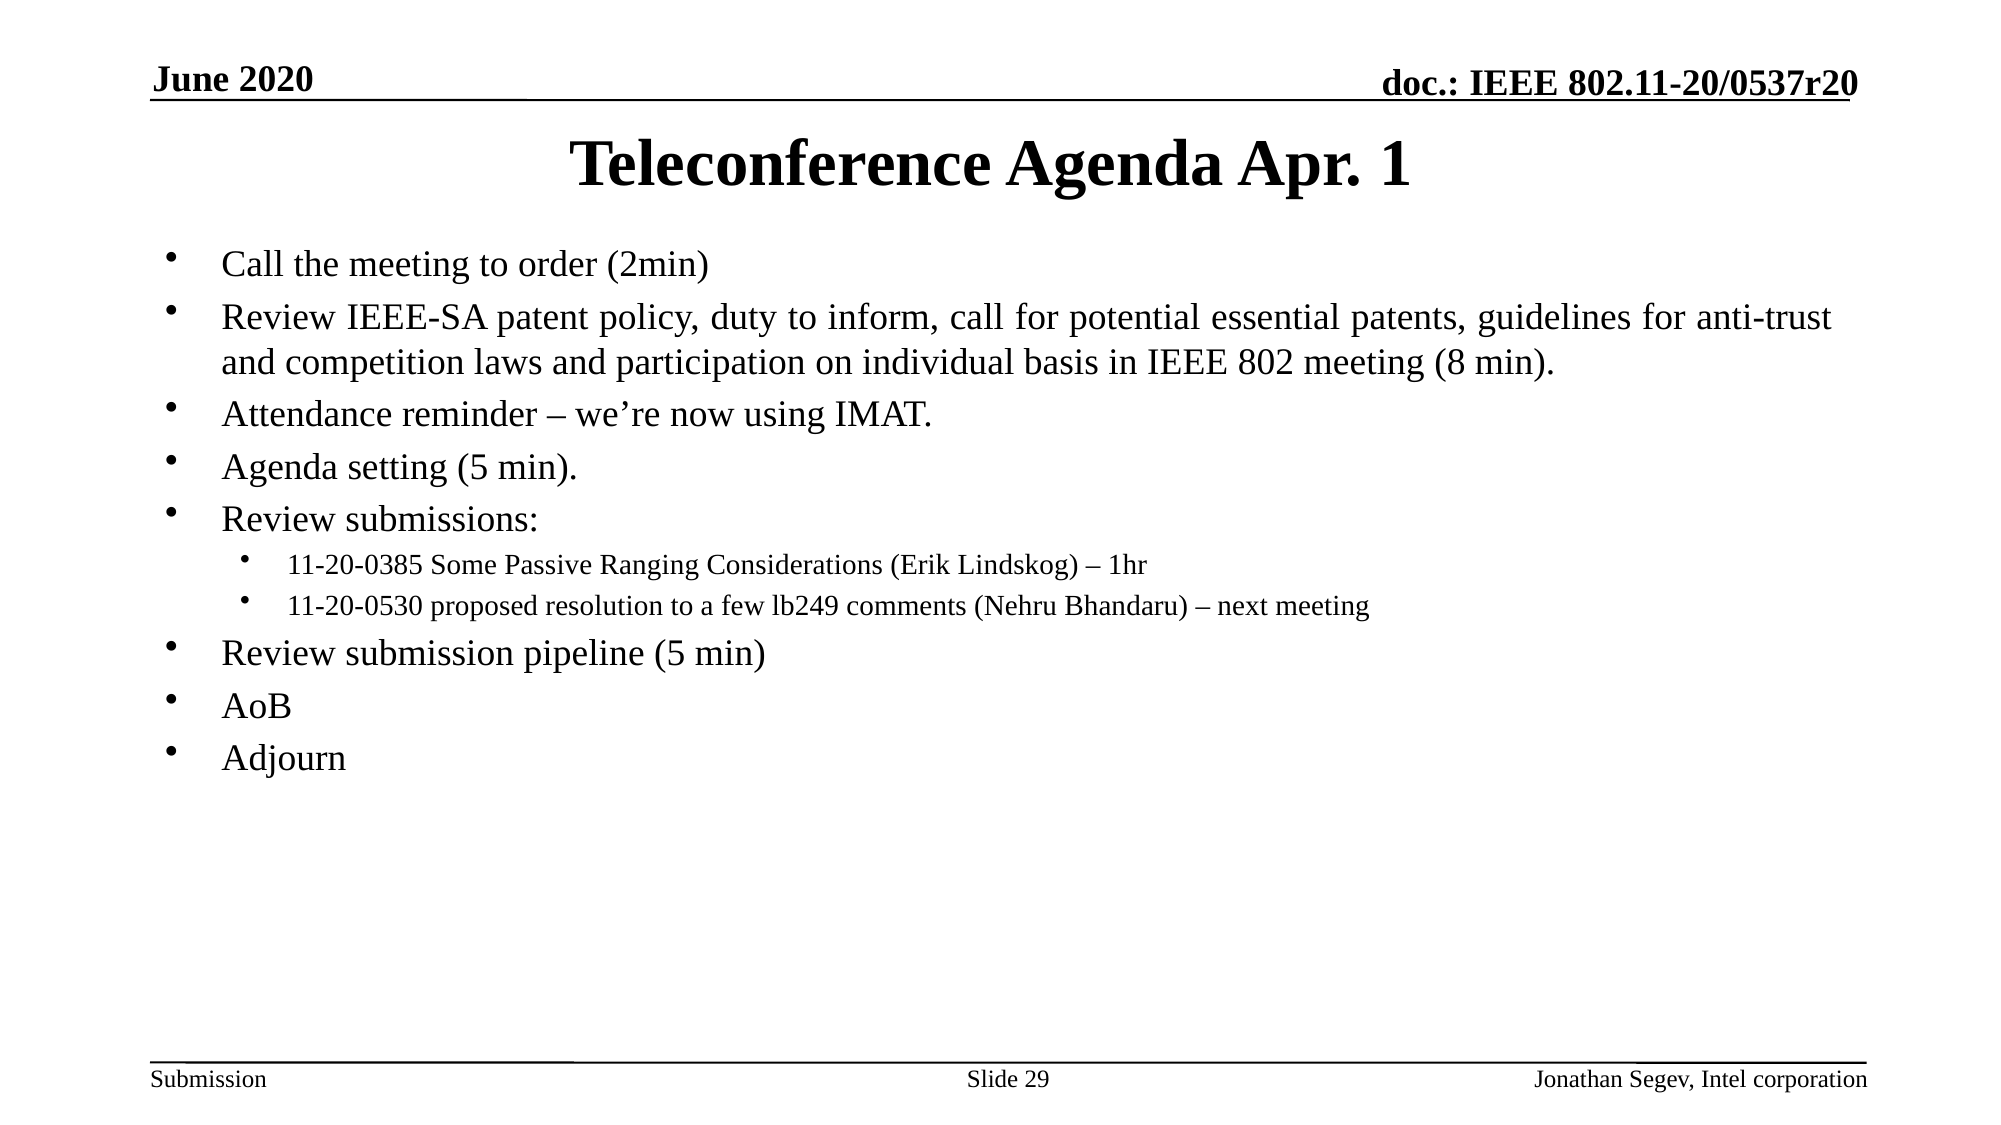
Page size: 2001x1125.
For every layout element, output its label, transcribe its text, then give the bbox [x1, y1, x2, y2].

list Call the meeting to order (2min) Review IEEE-SA patent policy, duty to inform, call for potential essential patents, guidelines for anti-trust and competition laws and participation on individual basis in IEEE 802 meeting (8 min). Attendance reminder – we’re now using IMAT. Agenda setting (5 min). Review submissions: 11-20-0385 Some Passive Ranging Considerations (Erik Lindskog) – 1hr 11-20-0530 proposed resolution to a few lb249 comments (Nehru Bhandaru) – next meeting Review submission pipeline (5 min) AoB Adjourn [149, 231, 1850, 1000]
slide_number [152, 54, 563, 100]
slide_number Slide 29 [950, 1061, 1067, 1123]
title Teleconference Agenda Apr. 1 [149, 112, 1850, 205]
footer Jonathan Segev, Intel corporation [1171, 1061, 1869, 1093]
